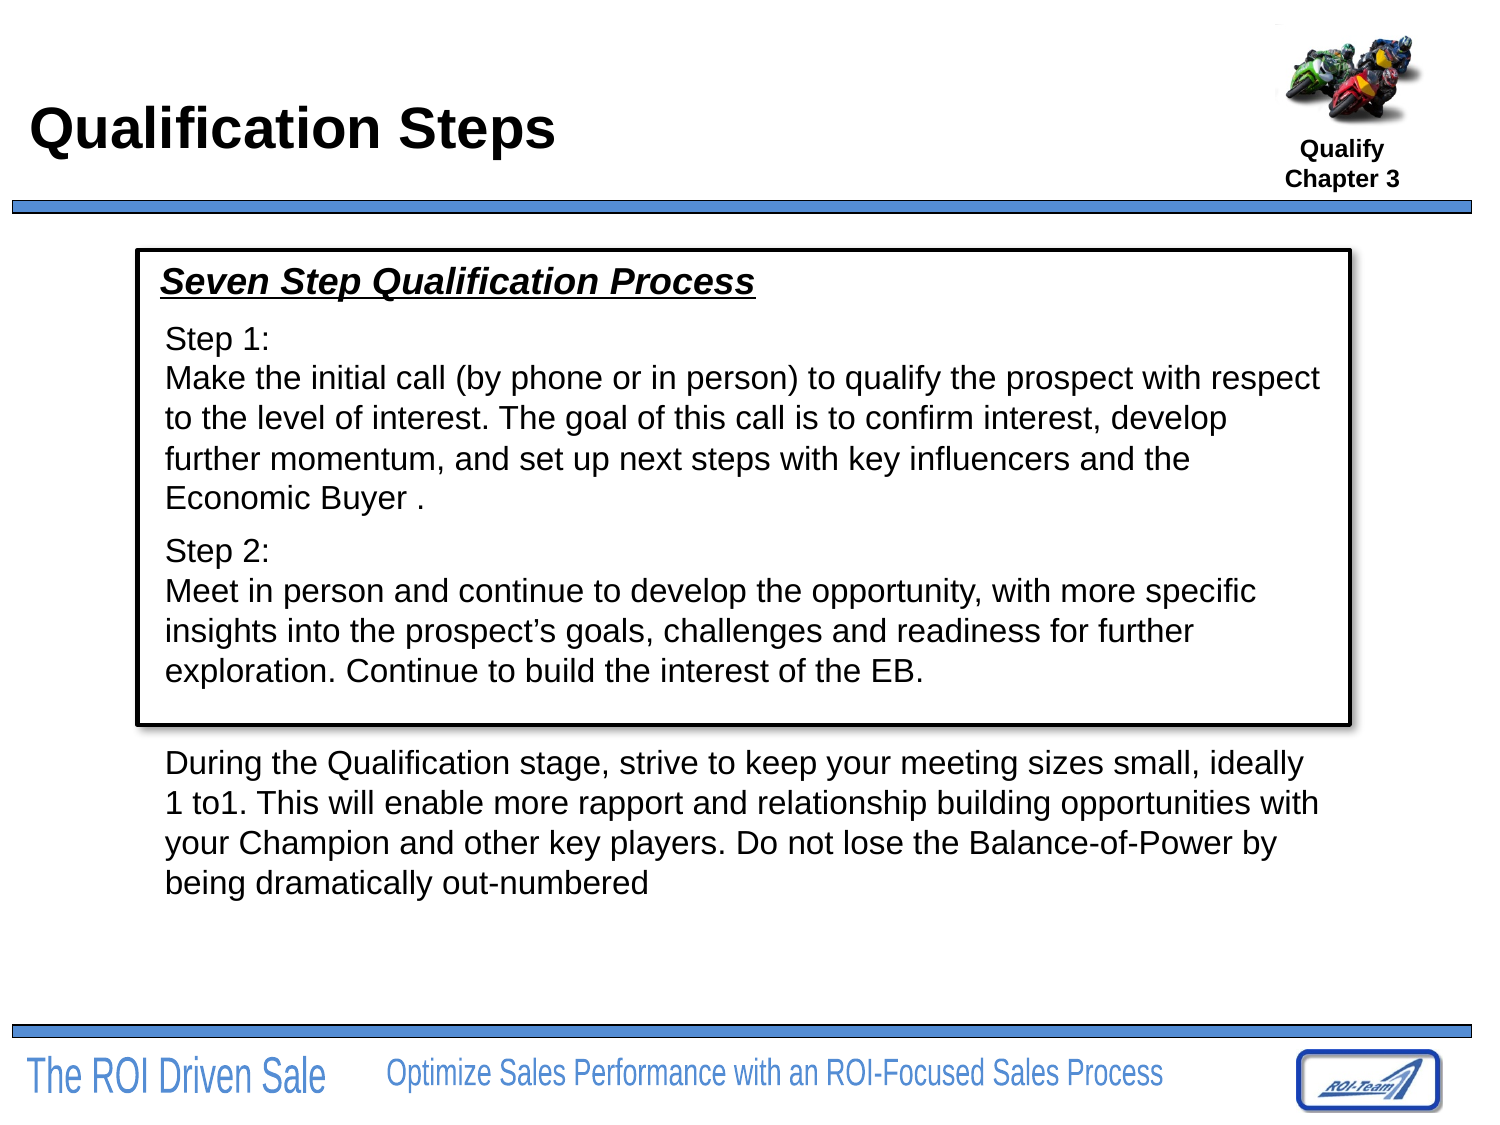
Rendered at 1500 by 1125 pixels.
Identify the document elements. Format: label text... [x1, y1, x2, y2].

title Qualification Steps [14, 50, 1163, 200]
picture [1296, 1049, 1443, 1113]
picture [1275, 24, 1430, 99]
picture [1275, 100, 1430, 124]
text_box Step 1: Make the initial call (by phone or in person) to qualify the prospect with respect to the level of interest. The goal of this call is to confirm interest, develop further momentum, and set up next steps with key influencers and the Economic Buyer . Step 2: Meet in person and continue to develop the opportunity, with more specific insights into the prospect’s goals, challenges and readiness for further exploration. Continue to build the interest of the EB. During the Qualification stage, strive to keep your meeting sizes small, ideally 1 to1. This will enable more rapport and relationship building opportunities with your Champion and other key players. Do not lose the Balance-of-Power by being dramatically out-numbered [150, 734, 1343, 909]
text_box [137, 249, 1351, 726]
text_box Qualify Chapter 3 [1222, 124, 1463, 200]
